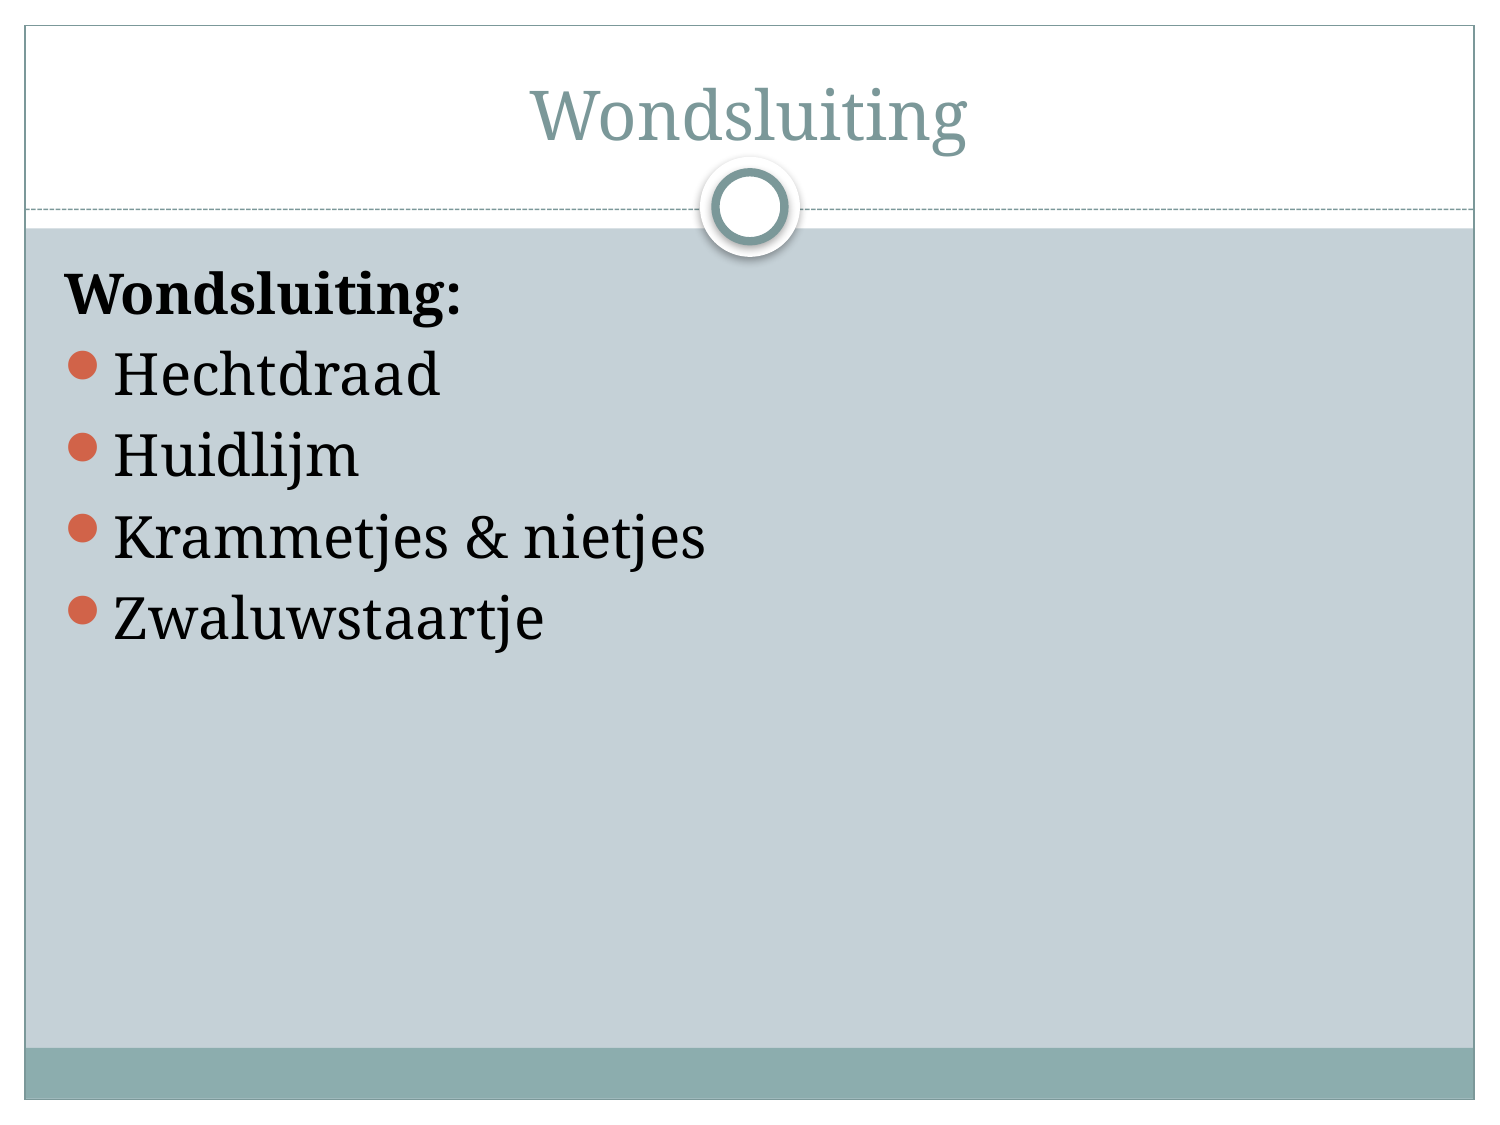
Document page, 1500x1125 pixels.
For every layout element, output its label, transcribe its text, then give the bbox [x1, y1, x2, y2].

list Wondsluiting: Hechtdraad Huidlijm Krammetjes & nietjes Zwaluwstaartje [49, 250, 1445, 1001]
title Wondsluiting [49, 37, 1450, 162]
